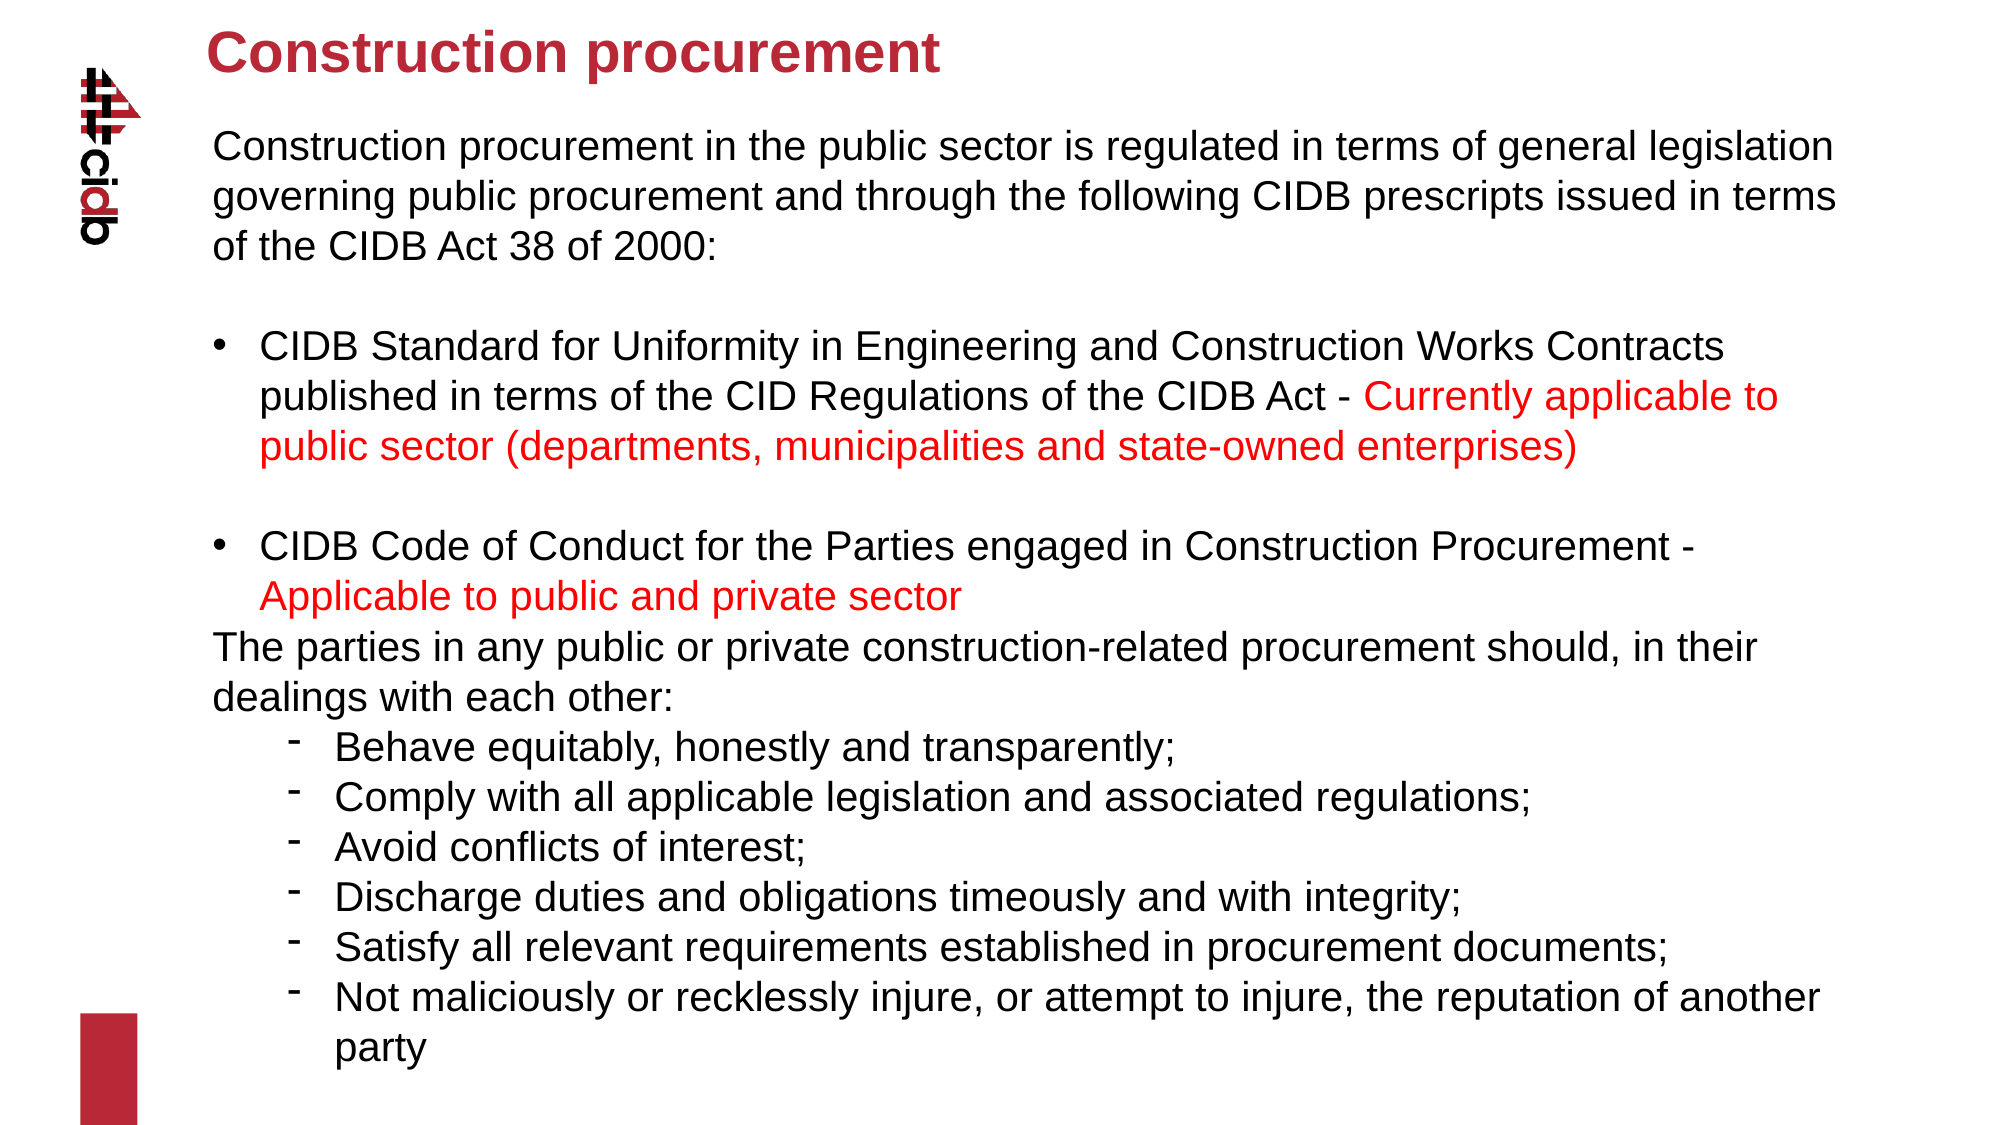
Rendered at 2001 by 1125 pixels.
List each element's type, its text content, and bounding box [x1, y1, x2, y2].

list Construction procurement in the public sector is regulated in terms of general legislation governing public procurement and through the following CIDB prescripts issued in terms of the CIDB Act 38 of 2000: CIDB Standard for Uniformity in Engineering and Construction Works Contracts published in terms of the CID Regulations of the CIDB Act - Currently applicable to public sector (departments, municipalities and state-owned enterprises) CIDB Code of Conduct for the Parties engaged in Construction Procurement - Applicable to public and private sector The parties in any public or private construction-related procurement should, in their dealings with each other: Behave equitably, honestly and transparently; Comply with all applicable legislation and associated regulations; Avoid conflicts of interest; Discharge duties and obligations timeously and with integrity; Satisfy all relevant requirements established in procurement documents; Not maliciously or recklessly injure, or attempt to injure, the reputation of another party [212, 118, 1863, 1076]
picture [70, 60, 148, 253]
title Construction procurement [206, 14, 1590, 86]
